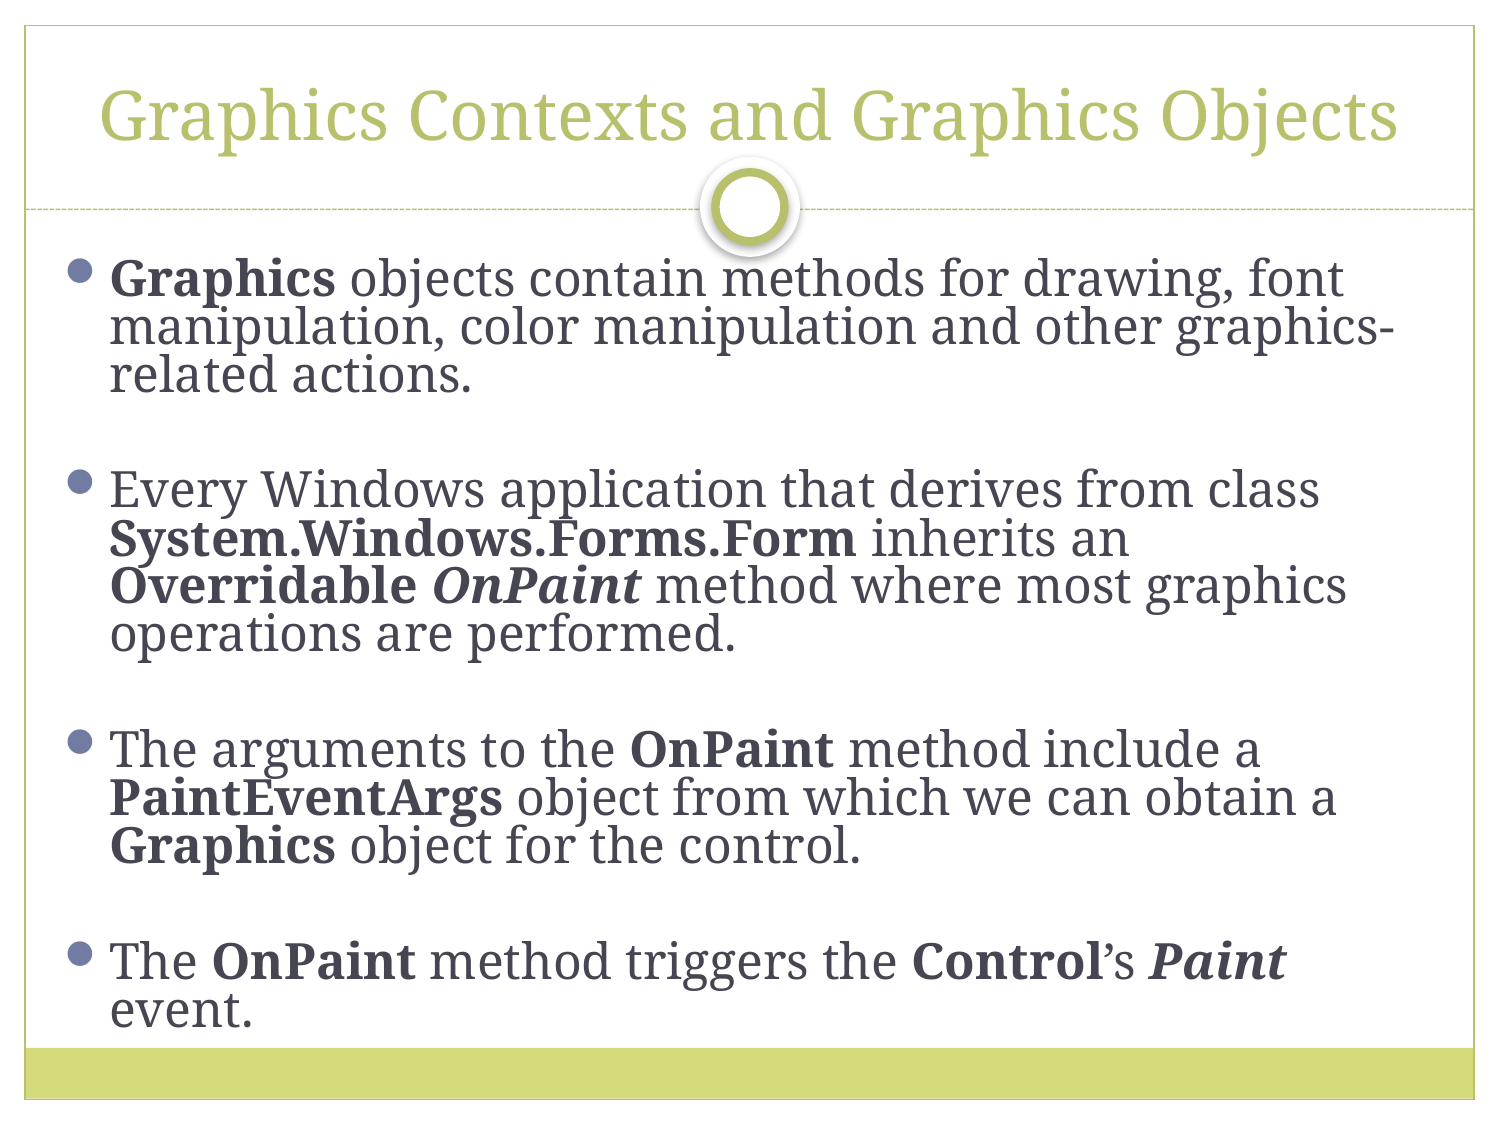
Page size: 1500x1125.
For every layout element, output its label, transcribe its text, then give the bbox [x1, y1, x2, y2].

title Graphics Contexts and Graphics Objects [49, 37, 1450, 162]
list Graphics objects contain methods for drawing, font manipulation, color manipulation and other graphics-related actions. Every Windows application that derives from class System.Windows.Forms.Form inherits an Overridable OnPaint method where most graphics operations are performed. The arguments to the OnPaint method include a PaintEventArgs object from which we can obtain a Graphics object for the control. The OnPaint method triggers the Control’s Paint event. [49, 250, 1445, 1001]
